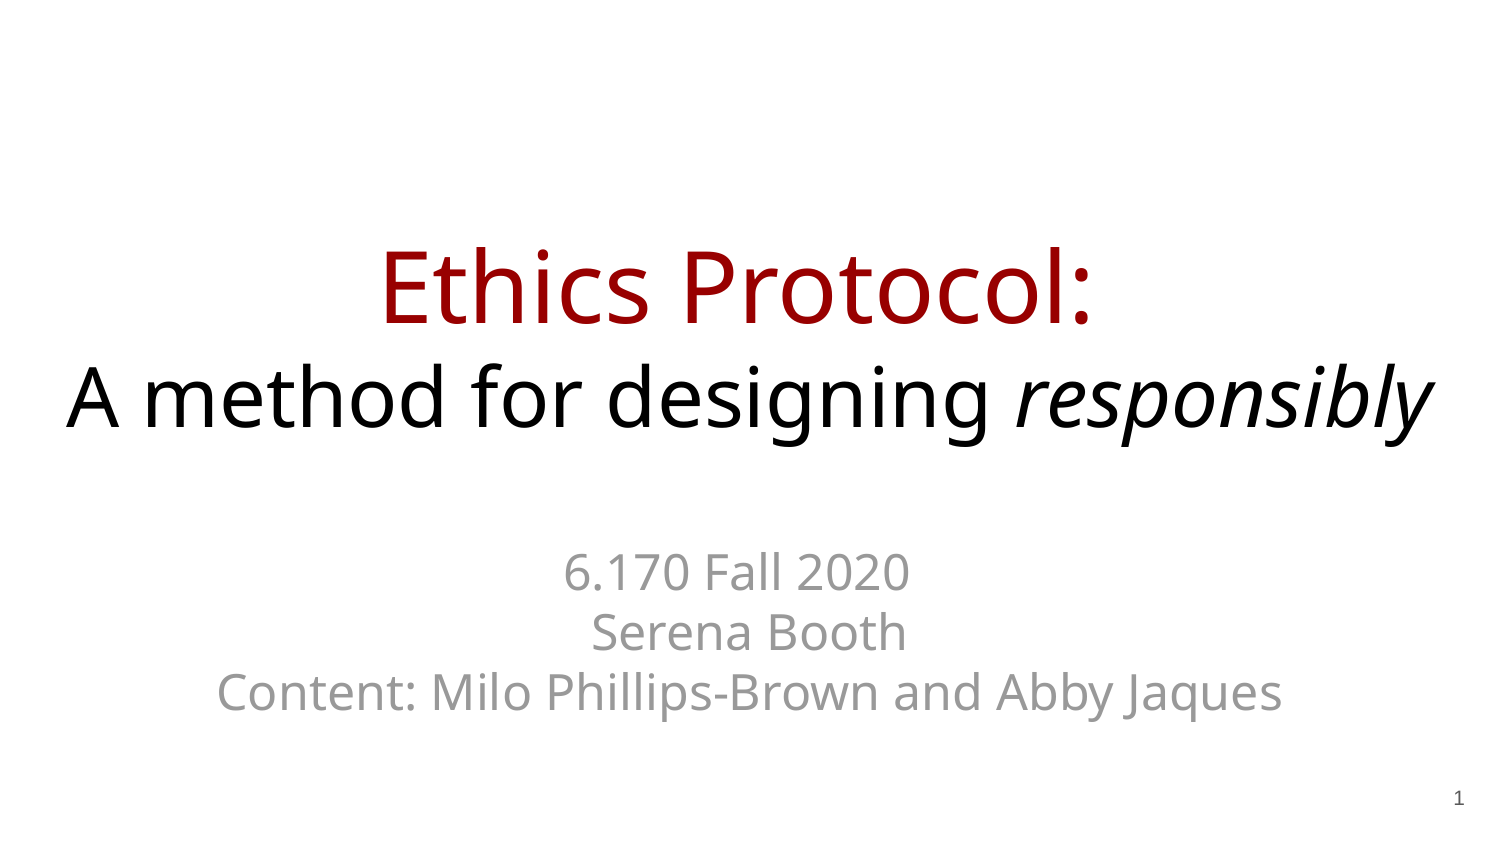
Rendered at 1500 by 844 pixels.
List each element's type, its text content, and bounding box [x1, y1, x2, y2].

subtitle 6.170 Fall 2020 Serena Booth Content: Milo Phillips-Brown and Abby Jaques [51, 464, 1449, 595]
title Ethics Protocol: A method for designing responsibly [51, 122, 1449, 459]
slide_number 1 [1389, 764, 1480, 830]
